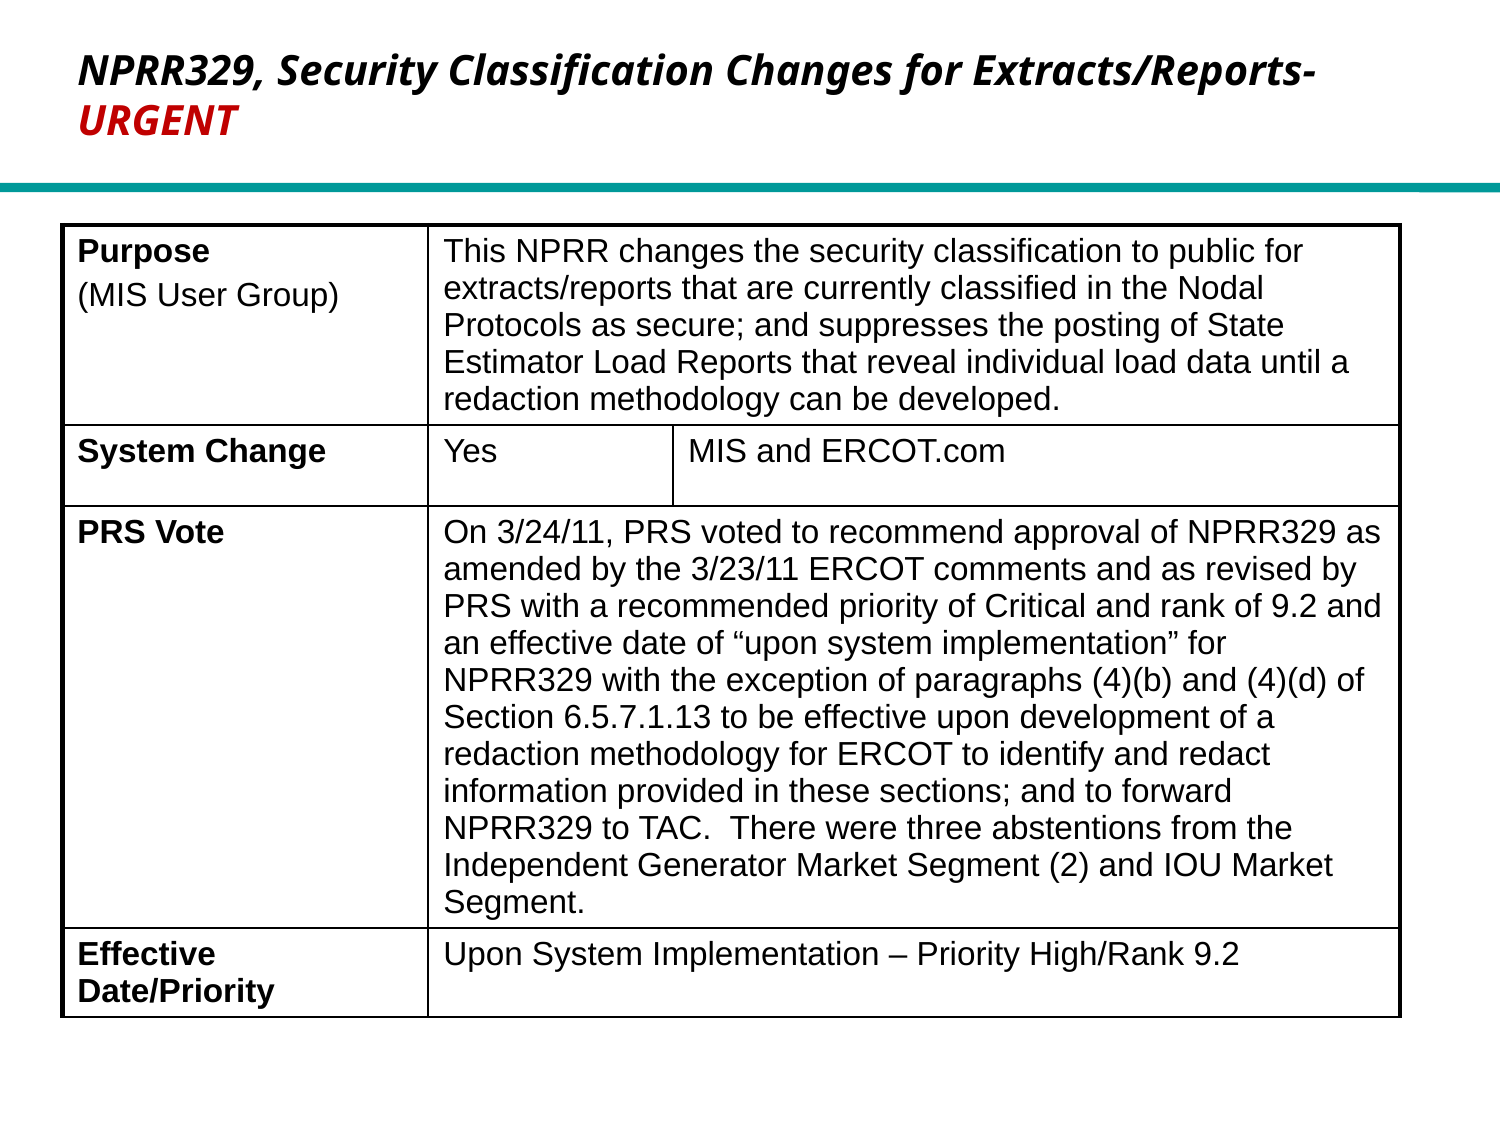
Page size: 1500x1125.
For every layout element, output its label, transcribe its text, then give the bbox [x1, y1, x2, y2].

table_cell Yes [429, 426, 672, 505]
table_cell MIS and ERCOT.com [674, 426, 1398, 505]
table_header This NPRR changes the security classification to public for extracts/reports that are currently classified in the Nodal Protocols as secure; and suppresses the posting of State Estimator Load Reports that reveal individual load data until a redaction methodology can be developed. [429, 227, 1398, 424]
table_cell Upon System Implementation – Priority High/Rank 9.2 [429, 929, 1398, 1016]
table_cell PRS Vote [65, 507, 427, 927]
table_cell Effective Date/Priority [65, 929, 427, 1016]
title NPRR329, Security Classification Changes for Extracts/Reports- Urgent [62, 37, 1500, 151]
table_cell On 3/24/11, PRS voted to recommend approval of NPRR329 as amended by the 3/23/11 ERCOT comments and as revised by PRS with a recommended priority of Critical and rank of 9.2 and an effective date of “upon system implementation” for NPRR329 with the exception of paragraphs (4)(b) and (4)(d) of Section 6.5.7.1.13 to be effective upon development of a redaction methodology for ERCOT to identify and redact information provided in these sections; and to forward NPRR329 to TAC. There were three abstentions from the Independent Generator Market Segment (2) and IOU Market Segment. [429, 507, 1398, 927]
table_cell System Change [65, 426, 427, 505]
table_header Purpose (MIS User Group) [65, 227, 427, 424]
